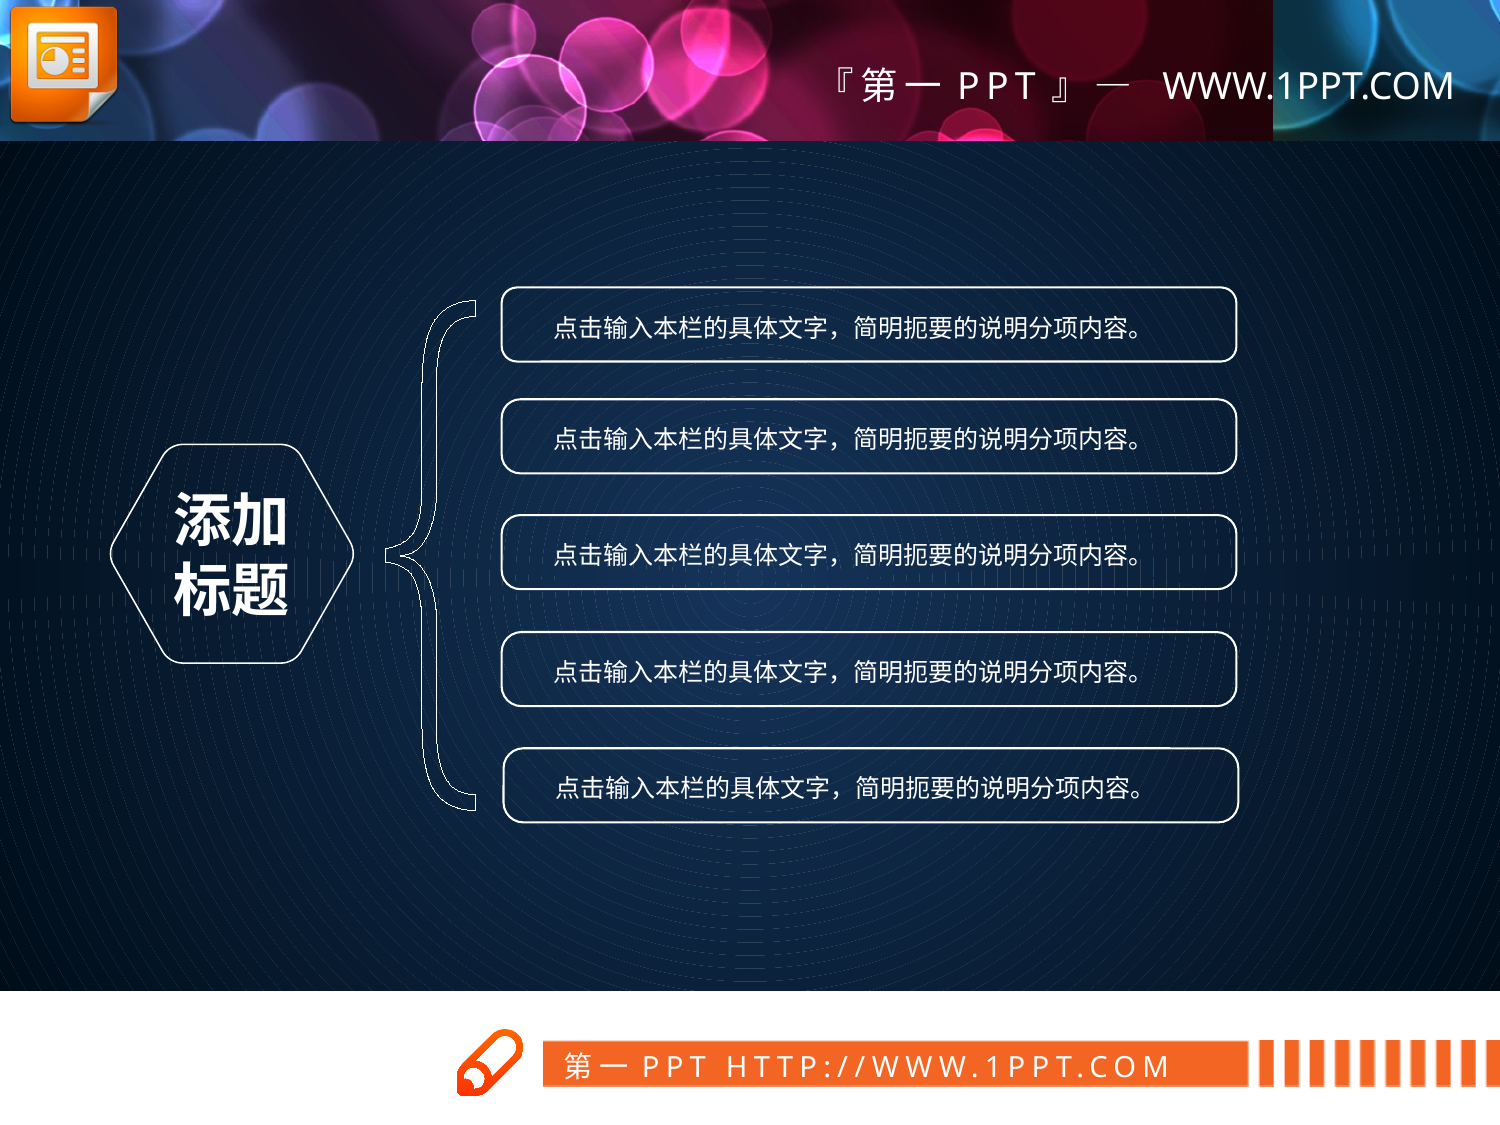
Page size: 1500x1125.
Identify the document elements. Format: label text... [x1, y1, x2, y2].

text_box 点击输入本栏的具体文字，简明扼要的说明分项内容。 [553, 533, 1171, 570]
text_box [385, 300, 476, 811]
text_box [501, 399, 1237, 474]
text_box [503, 748, 1239, 823]
text_box [501, 515, 1237, 590]
text_box [501, 287, 1237, 362]
text_box [501, 632, 1237, 707]
text_box 点击输入本栏的具体文字，简明扼要的说明分项内容。 [553, 418, 1171, 455]
picture [543, 1040, 1500, 1087]
text_box 点击输入本栏的具体文字，简明扼要的说明分项内容。 [553, 650, 1171, 687]
picture [0, 0, 1500, 141]
text_box [110, 444, 354, 664]
text_box 点击输入本栏的具体文字，简明扼要的说明分项内容。 [555, 767, 1173, 803]
text_box 点击输入本栏的具体文字，简明扼要的说明分项内容。 [553, 307, 1171, 343]
text_box 添加标题 [157, 483, 307, 624]
